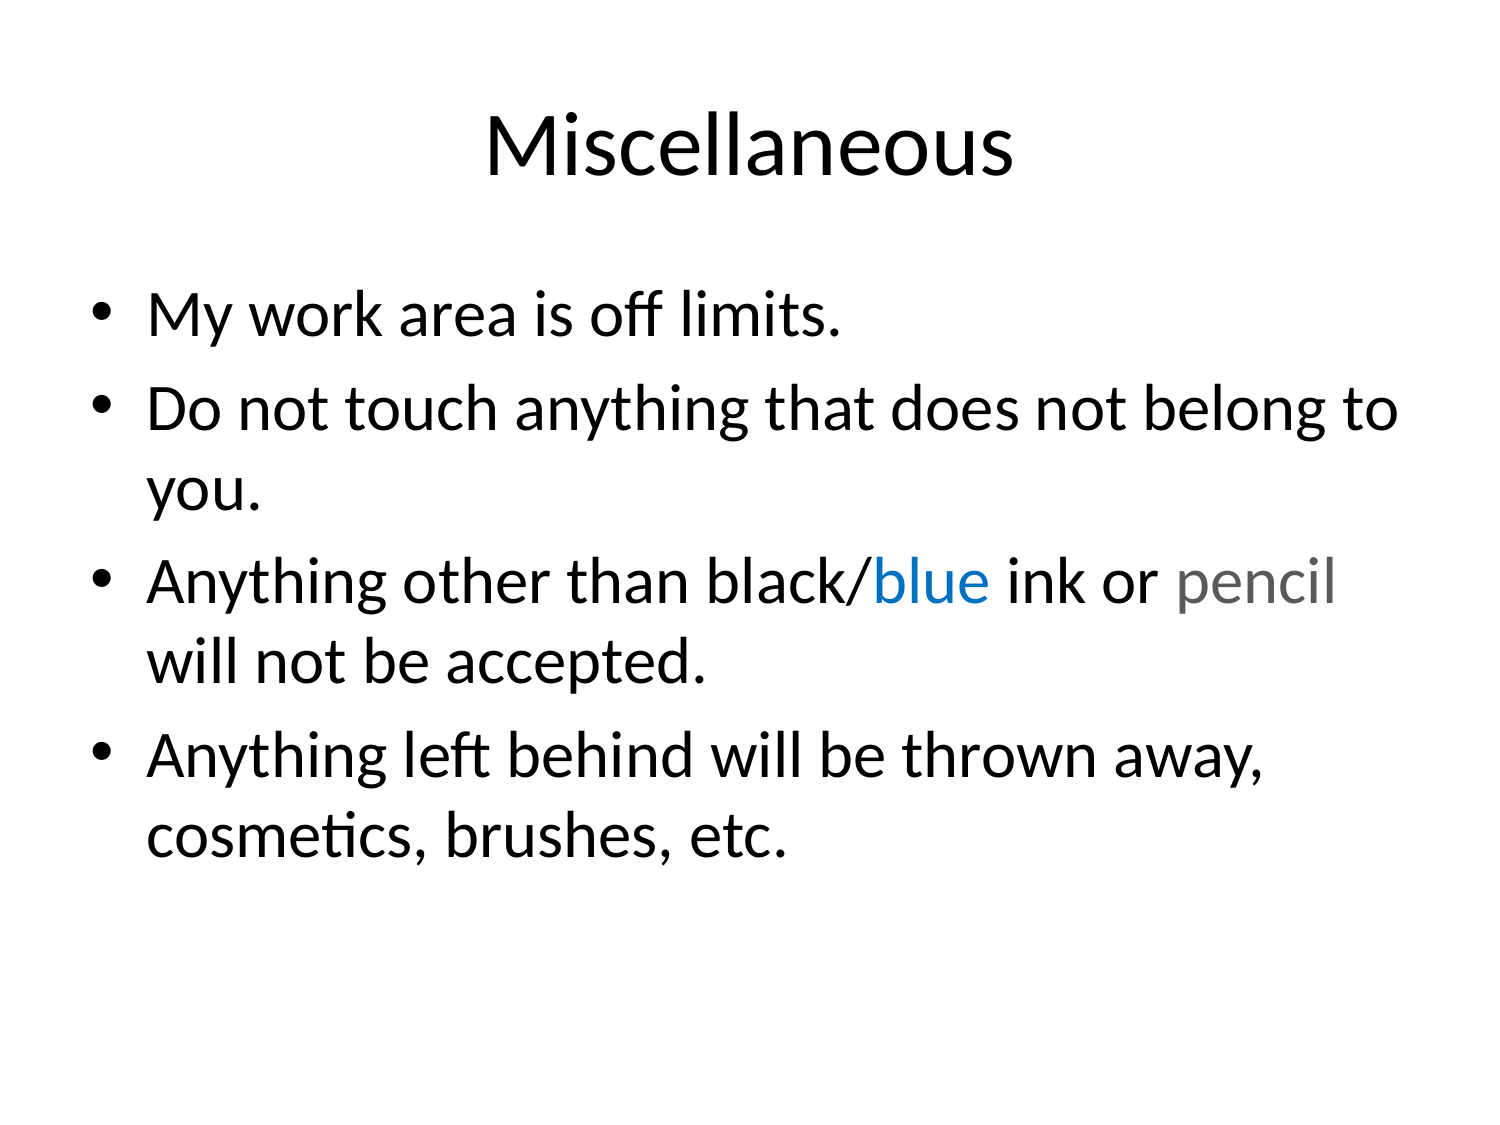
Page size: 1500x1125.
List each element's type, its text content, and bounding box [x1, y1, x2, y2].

list My work area is off limits. Do not touch anything that does not belong to you. Anything other than black/blue ink or pencil will not be accepted. Anything left behind will be thrown away, cosmetics, brushes, etc. [75, 262, 1425, 1005]
title Miscellaneous [75, 45, 1425, 233]
